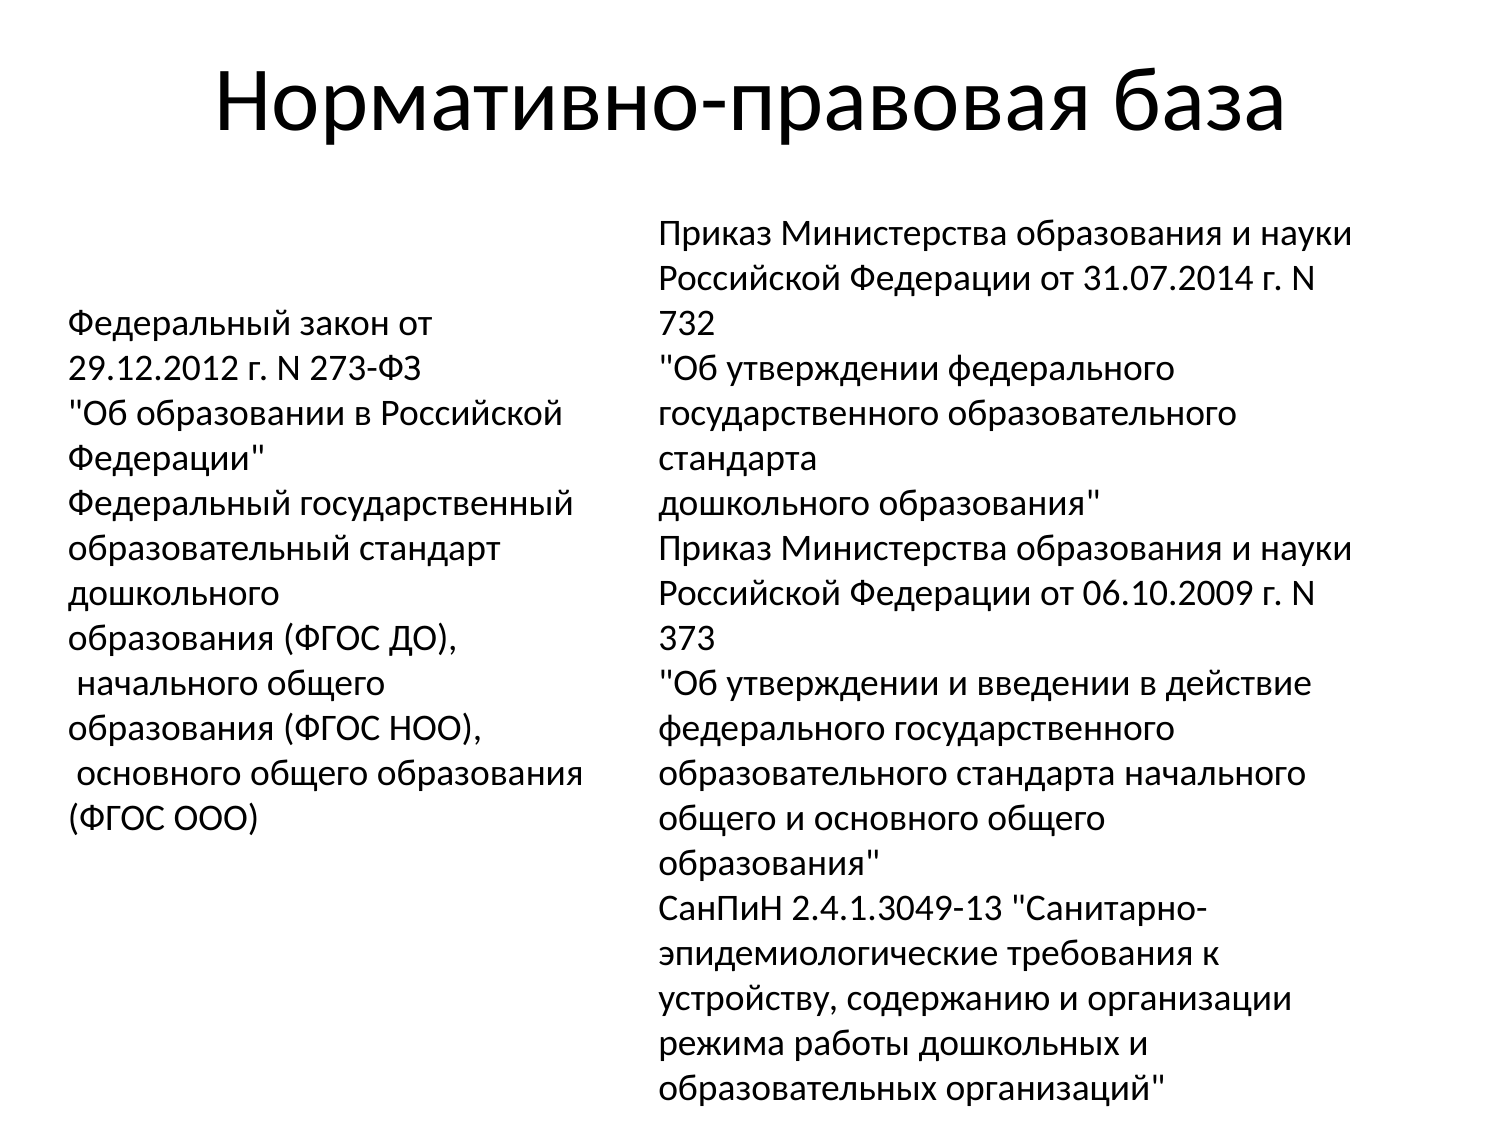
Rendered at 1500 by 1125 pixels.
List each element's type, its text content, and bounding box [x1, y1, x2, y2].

text_box Федеральный закон от 29.12.2012 г. N 273-ФЗ "Об образовании в Российской Федерации" Федеральный государственный образовательный стандарт дошкольного образования (ФГОС ДО), начального общего образования (ФГОС НОО), основного общего образования (ФГОС ООО) [53, 290, 609, 846]
text_box Приказ Министерства образования и науки Российской Федерации от 31.07.2014 г. N 732 "Об утверждении федерального государственного образовательного стандарта дошкольного образования" Приказ Министерства образования и науки Российской Федерации от 06.10.2009 г. N 373 "Об утверждении и введении в действие федерального государственного образовательного стандарта начального общего и основного общего образования" СанПиН 2.4.1.3049-13 "Санитарно- эпидемиологические требования к устройству, содержанию и организации режима работы дошкольных и образовательных организаций" [643, 201, 1394, 1116]
title Нормативно-правовая база [76, 0, 1427, 188]
